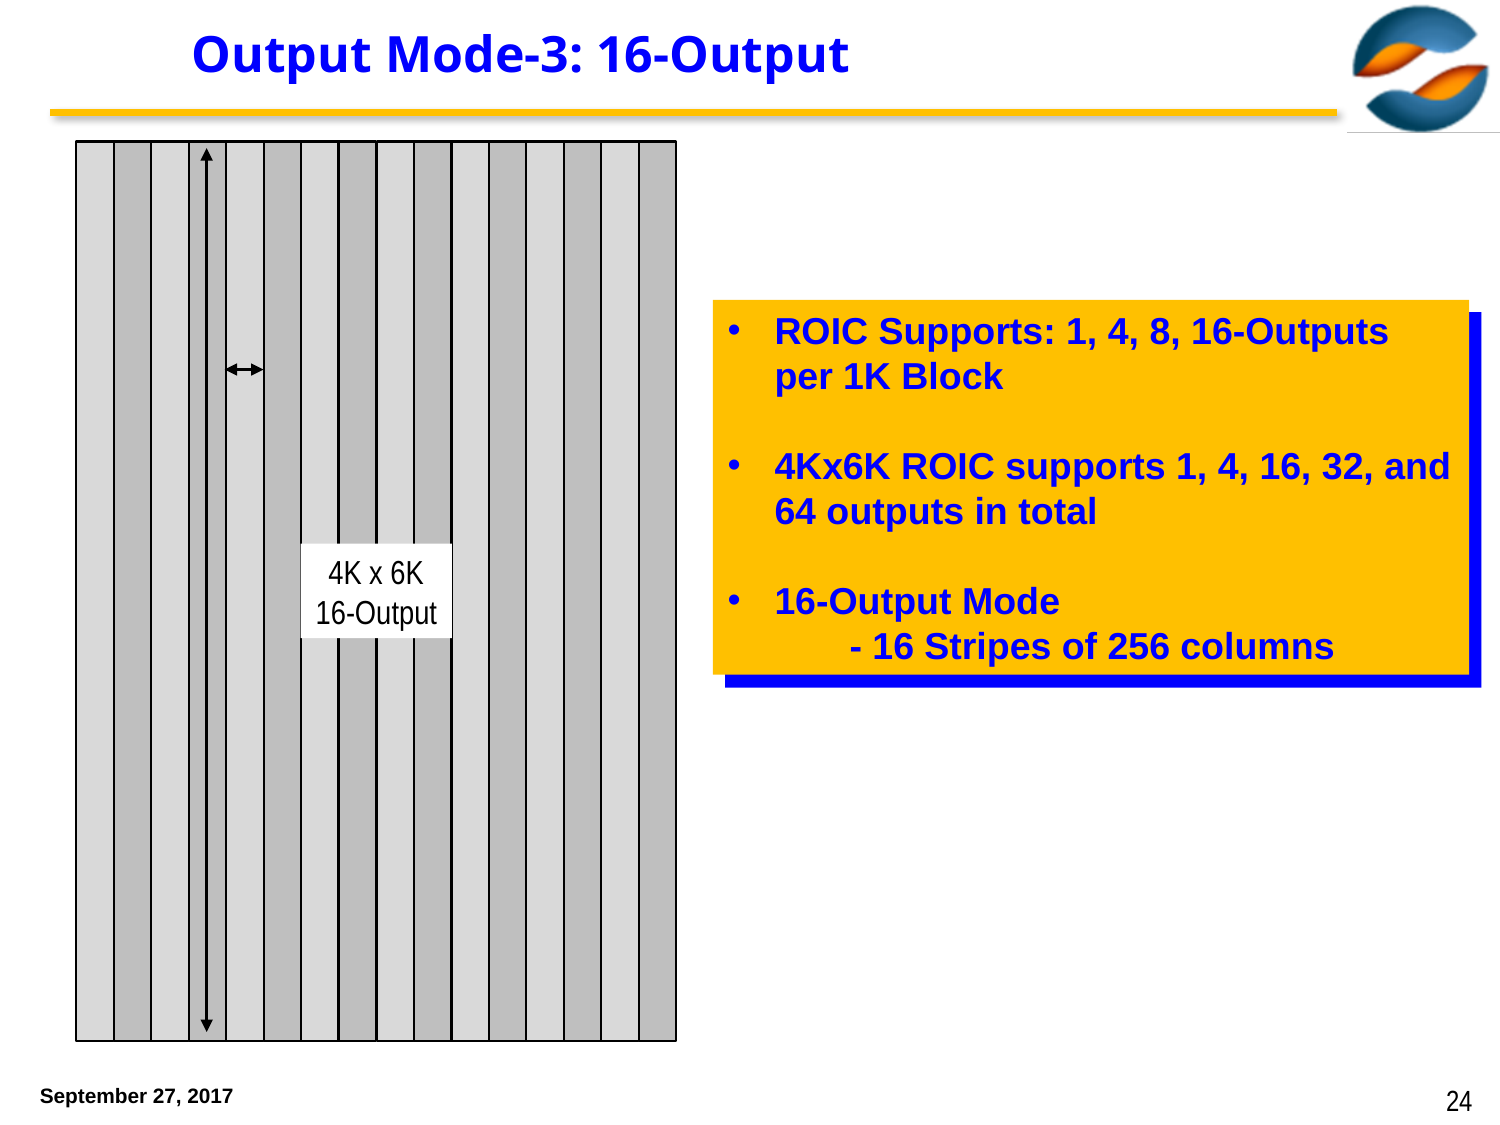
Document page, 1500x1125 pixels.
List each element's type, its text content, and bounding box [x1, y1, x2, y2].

title Output Mode-3: 16-Output [0, 0, 1499, 106]
slide_number 24 [1412, 1074, 1488, 1125]
picture [1347, 0, 1500, 138]
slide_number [24, 1074, 250, 1113]
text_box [75, 141, 677, 1042]
text_box ROIC Supports: 1, 4, 8, 16-Outputs per 1K Block 4Kx6K ROIC supports 1, 4, 16, 32, and 64 outputs in total 16-Output Mode - 16 Stripes of 256 columns [712, 299, 1470, 675]
